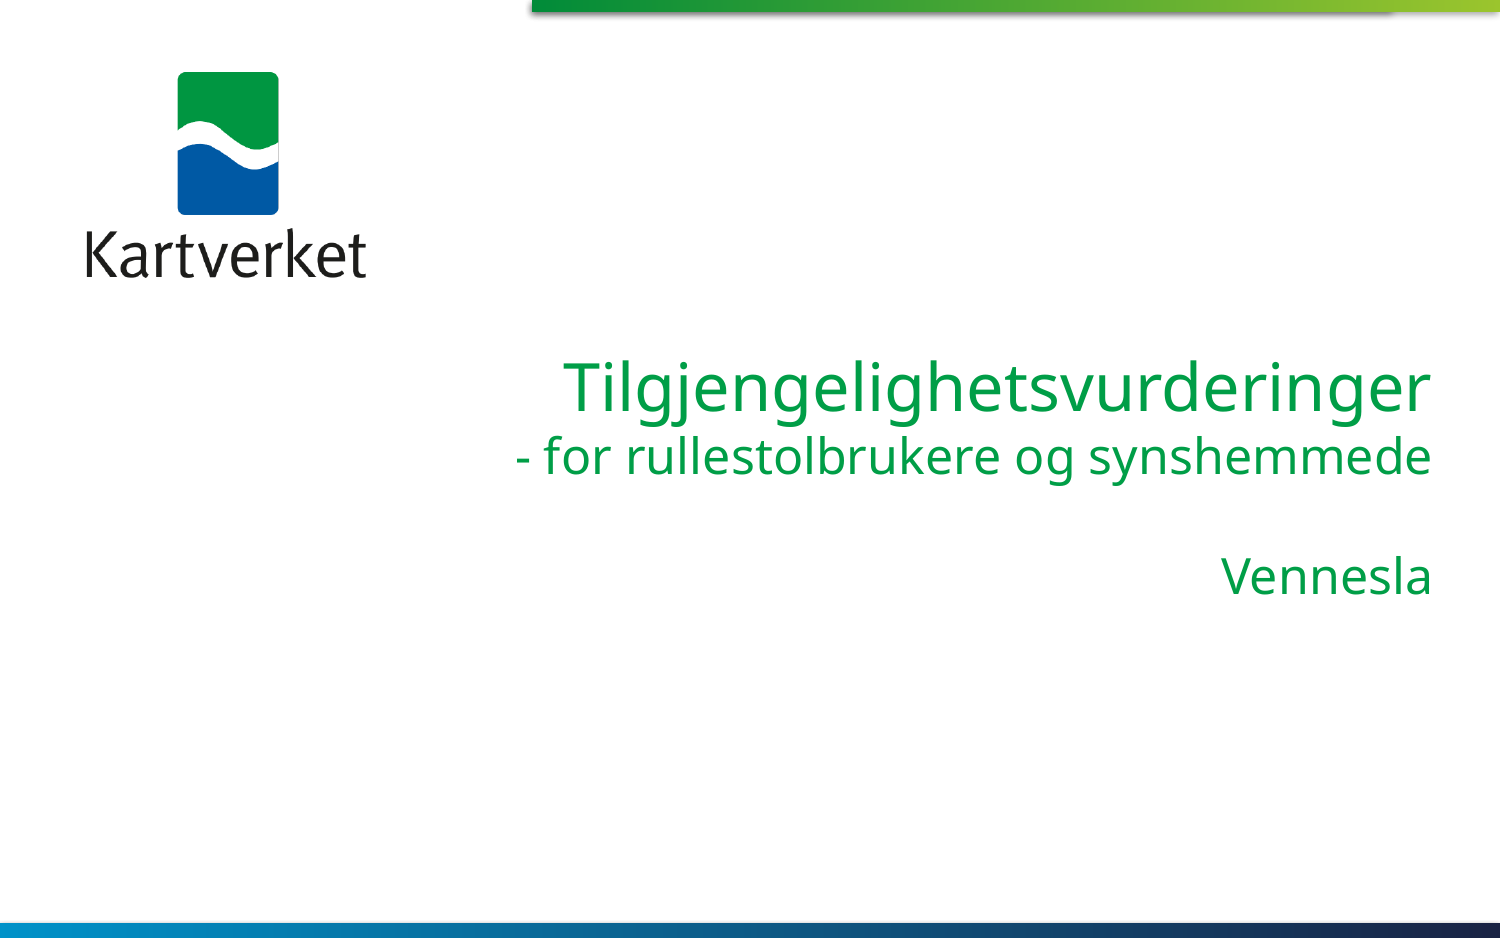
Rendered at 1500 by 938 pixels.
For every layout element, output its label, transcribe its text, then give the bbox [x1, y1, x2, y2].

text_box Tilgjengelighetsvurderinger - for rullestolbrukere og synshemmede Vennesla [66, 337, 1449, 613]
